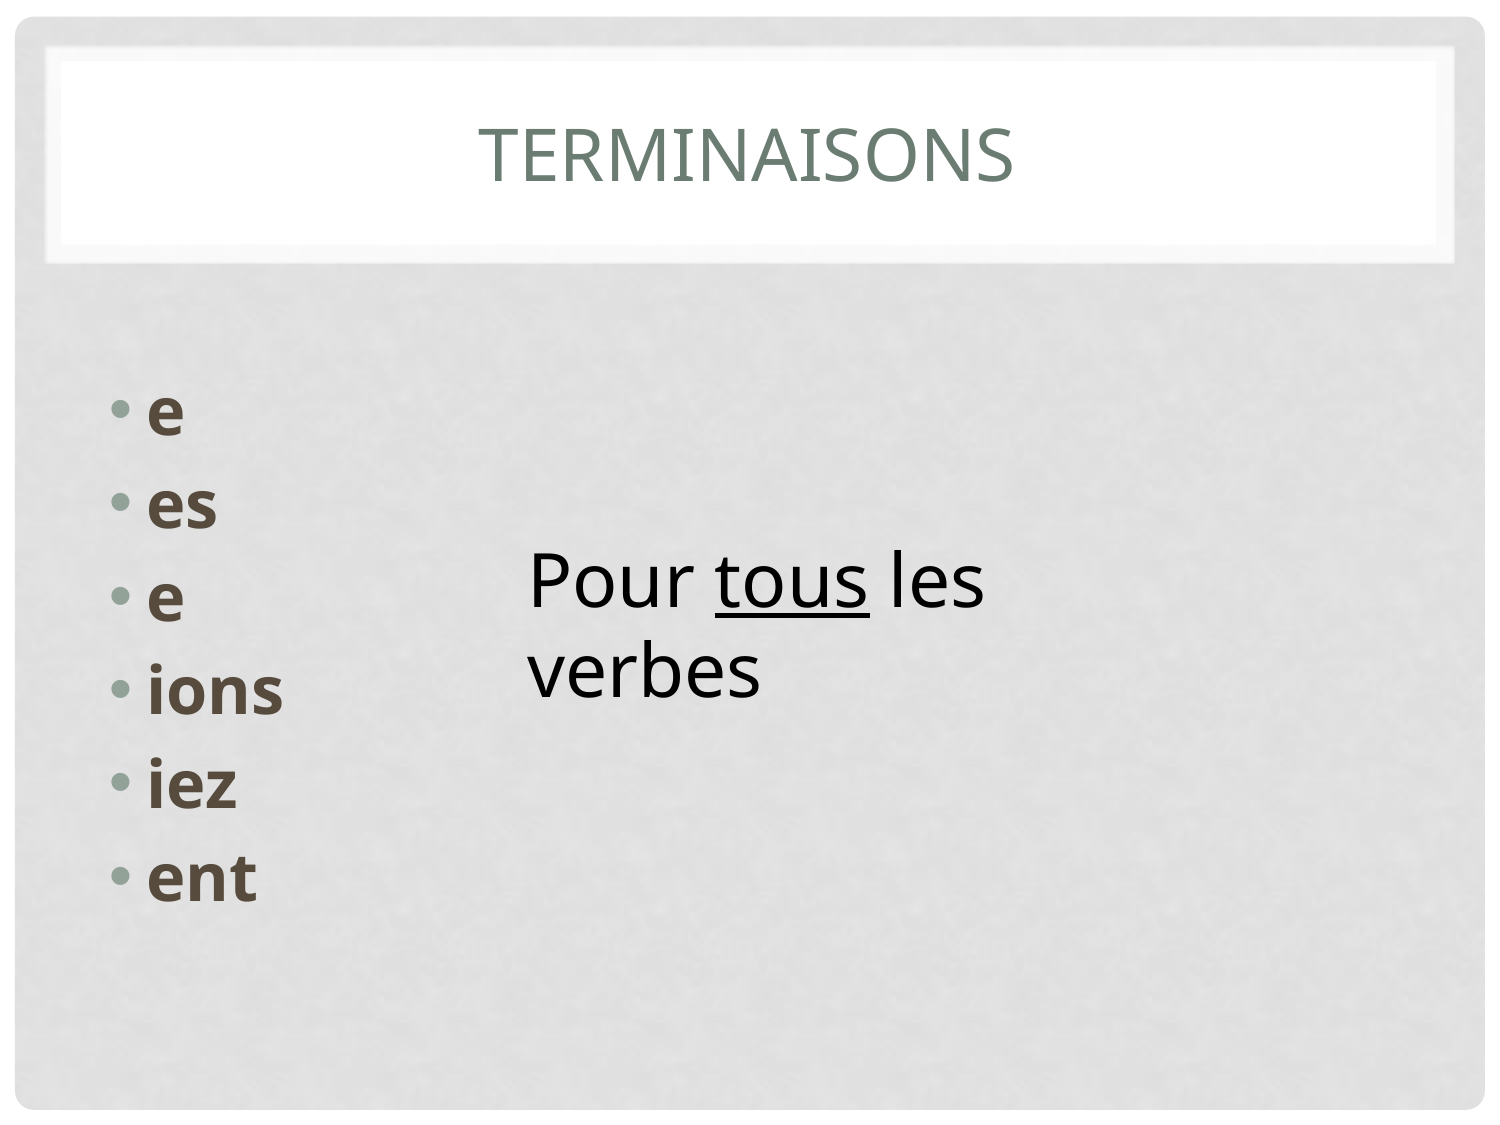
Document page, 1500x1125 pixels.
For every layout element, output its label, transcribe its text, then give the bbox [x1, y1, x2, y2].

title Terminaisons [69, 66, 1425, 238]
text_box Pour tous les verbes [512, 524, 1200, 720]
list e es e ions iez ent [75, 287, 1425, 1005]
